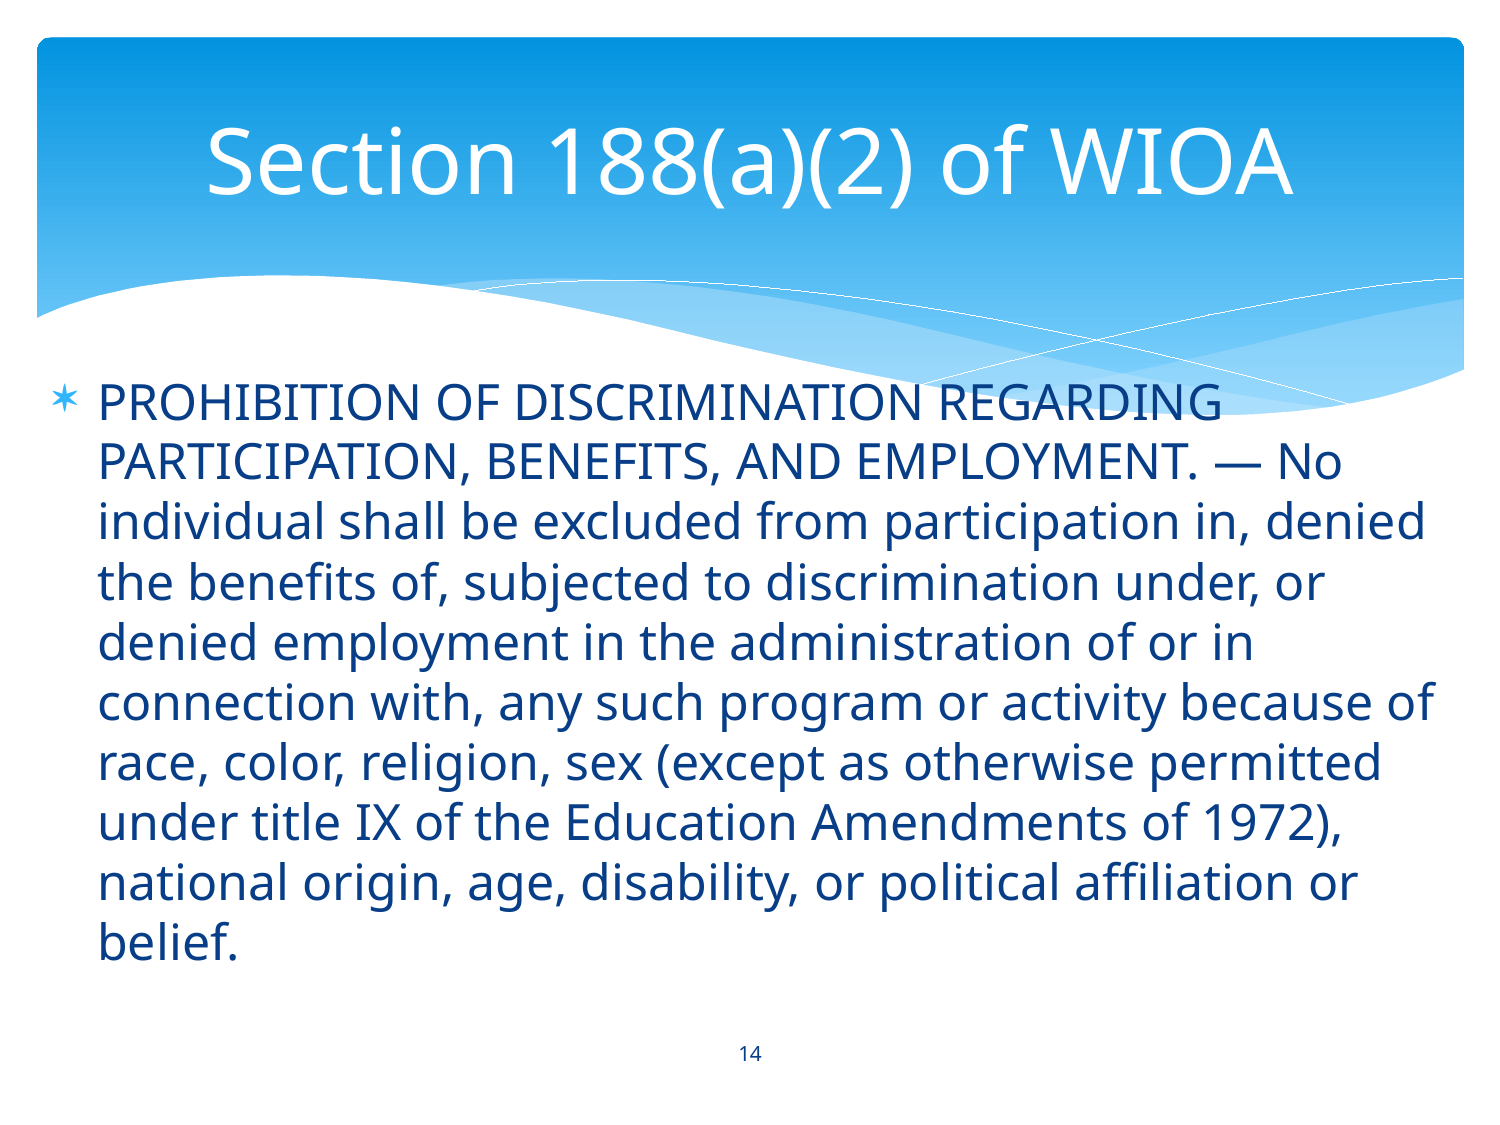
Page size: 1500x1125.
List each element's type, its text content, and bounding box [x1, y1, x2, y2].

title Section 188(a)(2) of WIOA [75, 55, 1425, 261]
slide_number 14 [654, 1025, 846, 1086]
list PROHIBITION OF DISCRIMINATION REGARDING PARTICIPATION, BENEFITS, AND EMPLOYMENT. — No individual shall be excluded from participation in, denied the benefits of, subjected to discrimination under, or denied employment in the administration of or in connection with, any such program or activity because of race, color, religion, sex (except as otherwise permitted under title IX of the Education Amendments of 1972), national origin, age, disability, or political affiliation or belief. [37, 362, 1463, 1005]
